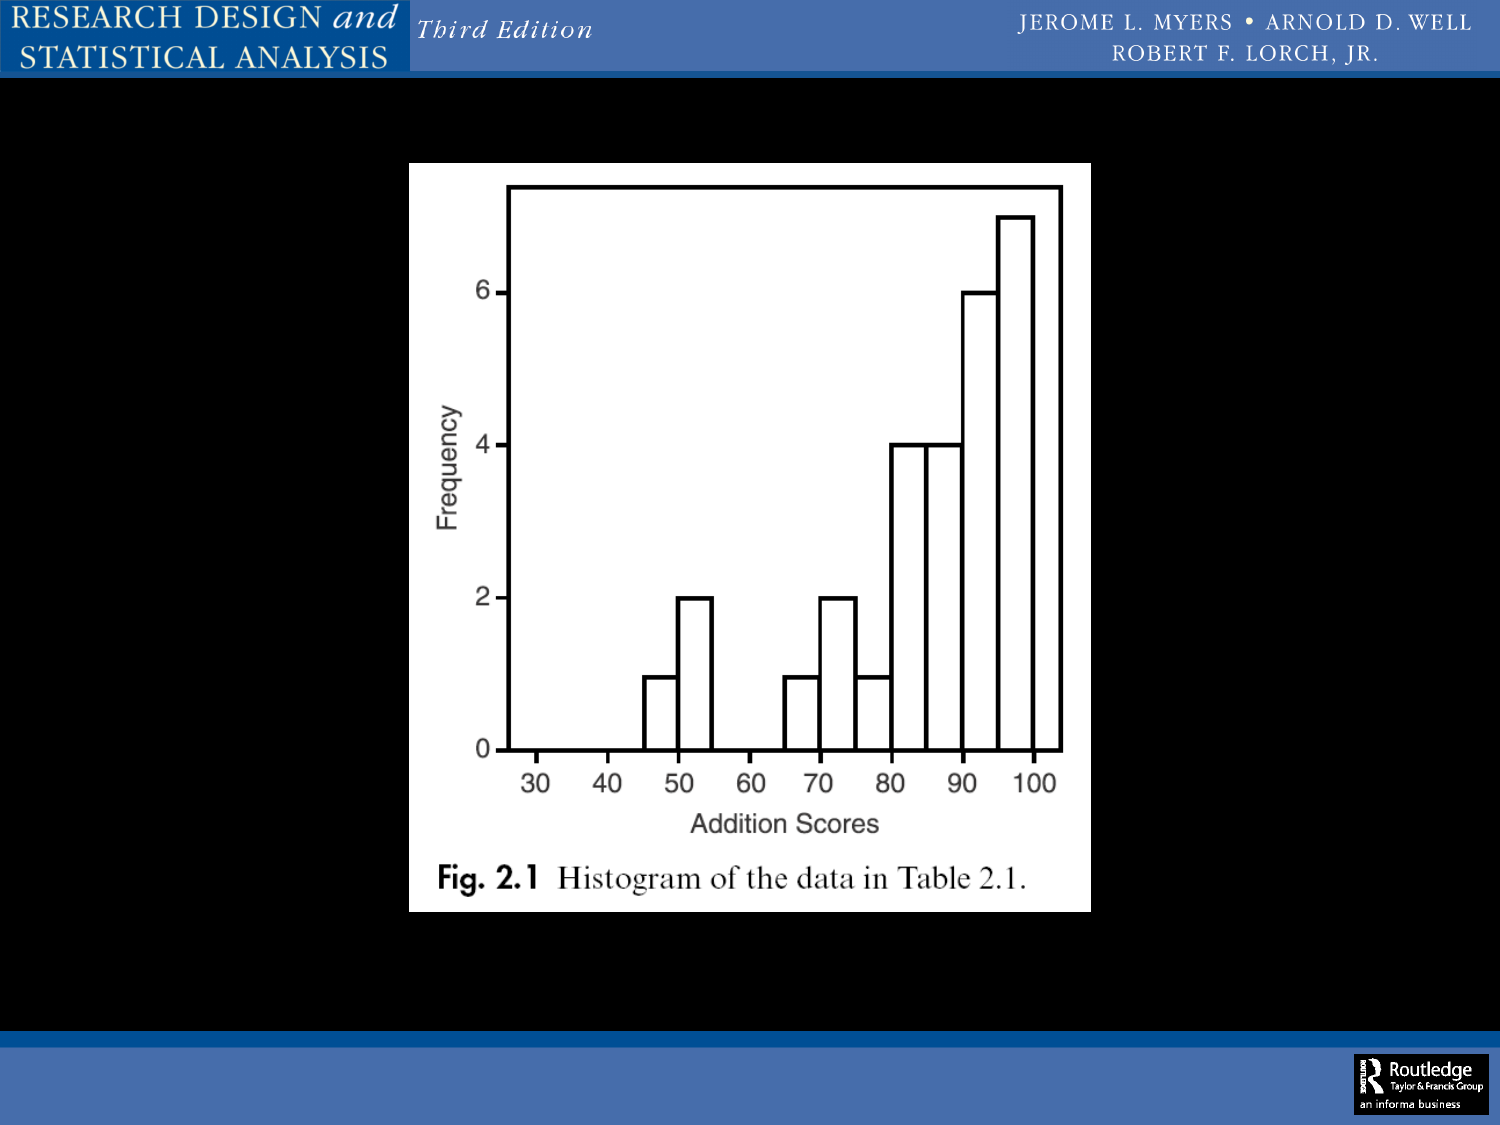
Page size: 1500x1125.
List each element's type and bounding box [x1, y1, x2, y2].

list [409, 163, 1091, 912]
picture [0, 0, 1500, 78]
picture [0, 1031, 1500, 1125]
